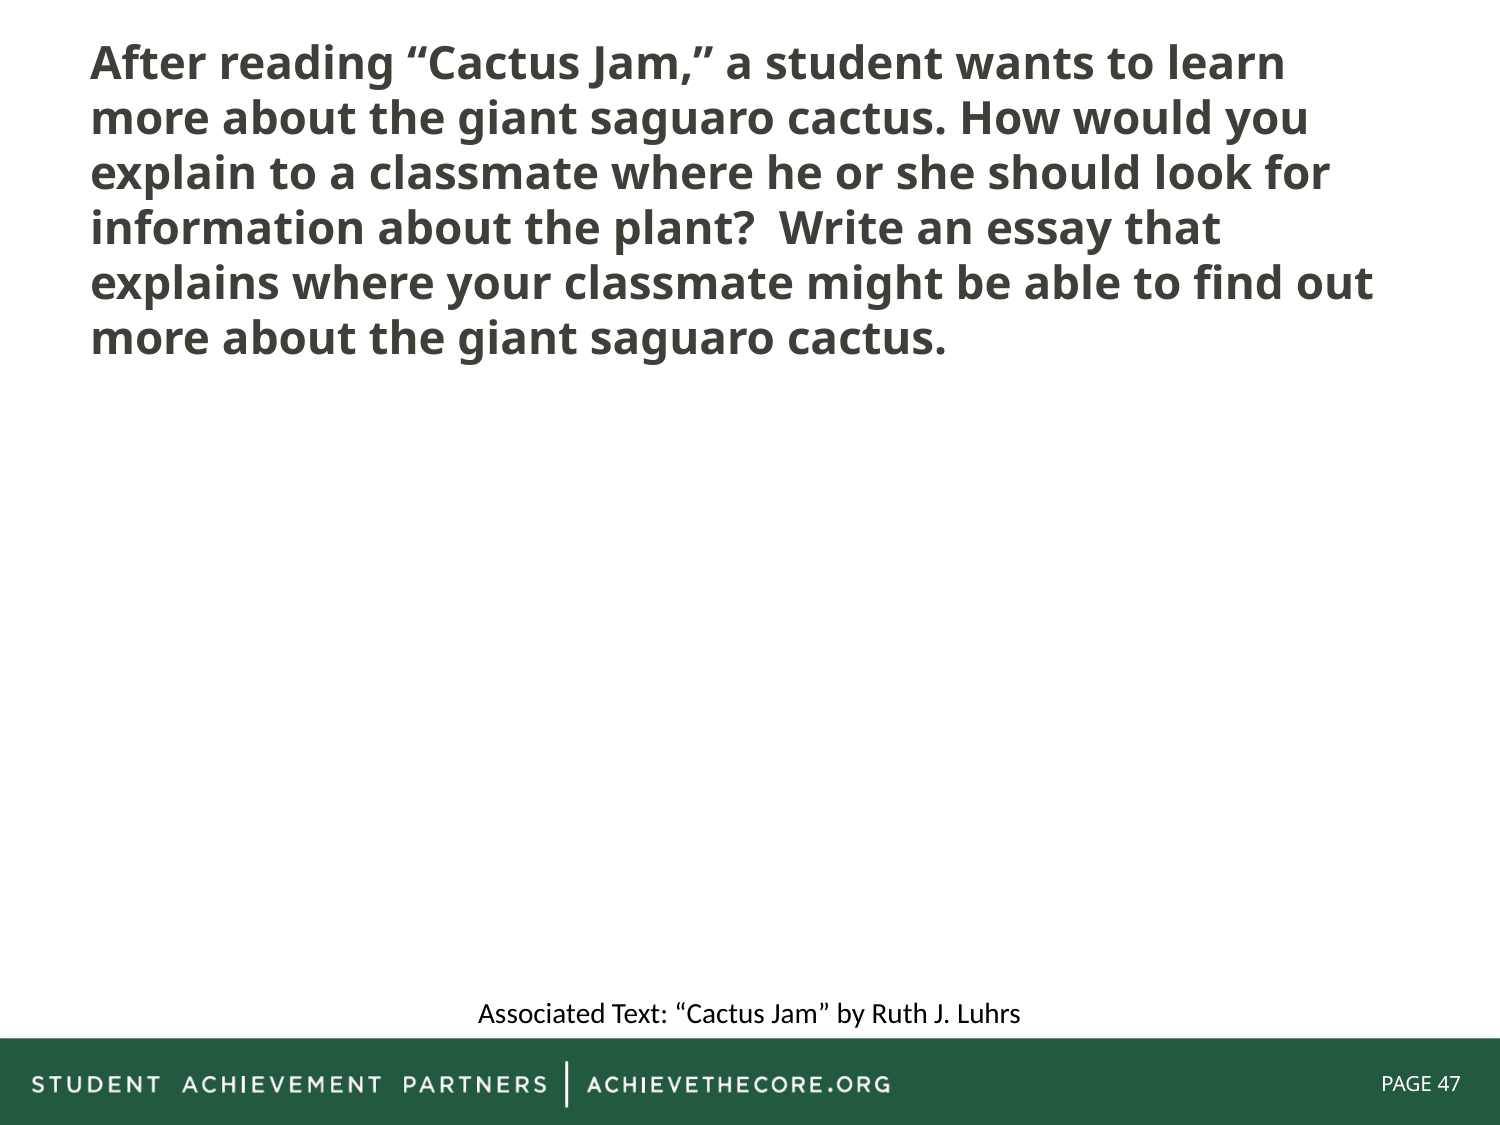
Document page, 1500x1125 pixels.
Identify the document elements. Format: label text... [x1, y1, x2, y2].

list After reading “Cactus Jam,” a student wants to learn more about the giant saguaro cactus. How would you explain to a classmate where he or she should look for information about the plant? Write an essay that explains where your classmate might be able to find out more about the giant saguaro cactus. [75, 26, 1425, 987]
text_box Associated Text: “Cactus Jam” by Ruth J. Luhrs [74, 987, 1425, 1038]
list After reading “Cactus Jam,” a student wants to learn more about the giant saguaro cactus. How would you explain to a classmate where he or she should look for information about the plant? Write an essay that explains where your classmate might be able to find out more about the giant saguaro cactus. [75, 1038, 1425, 1045]
